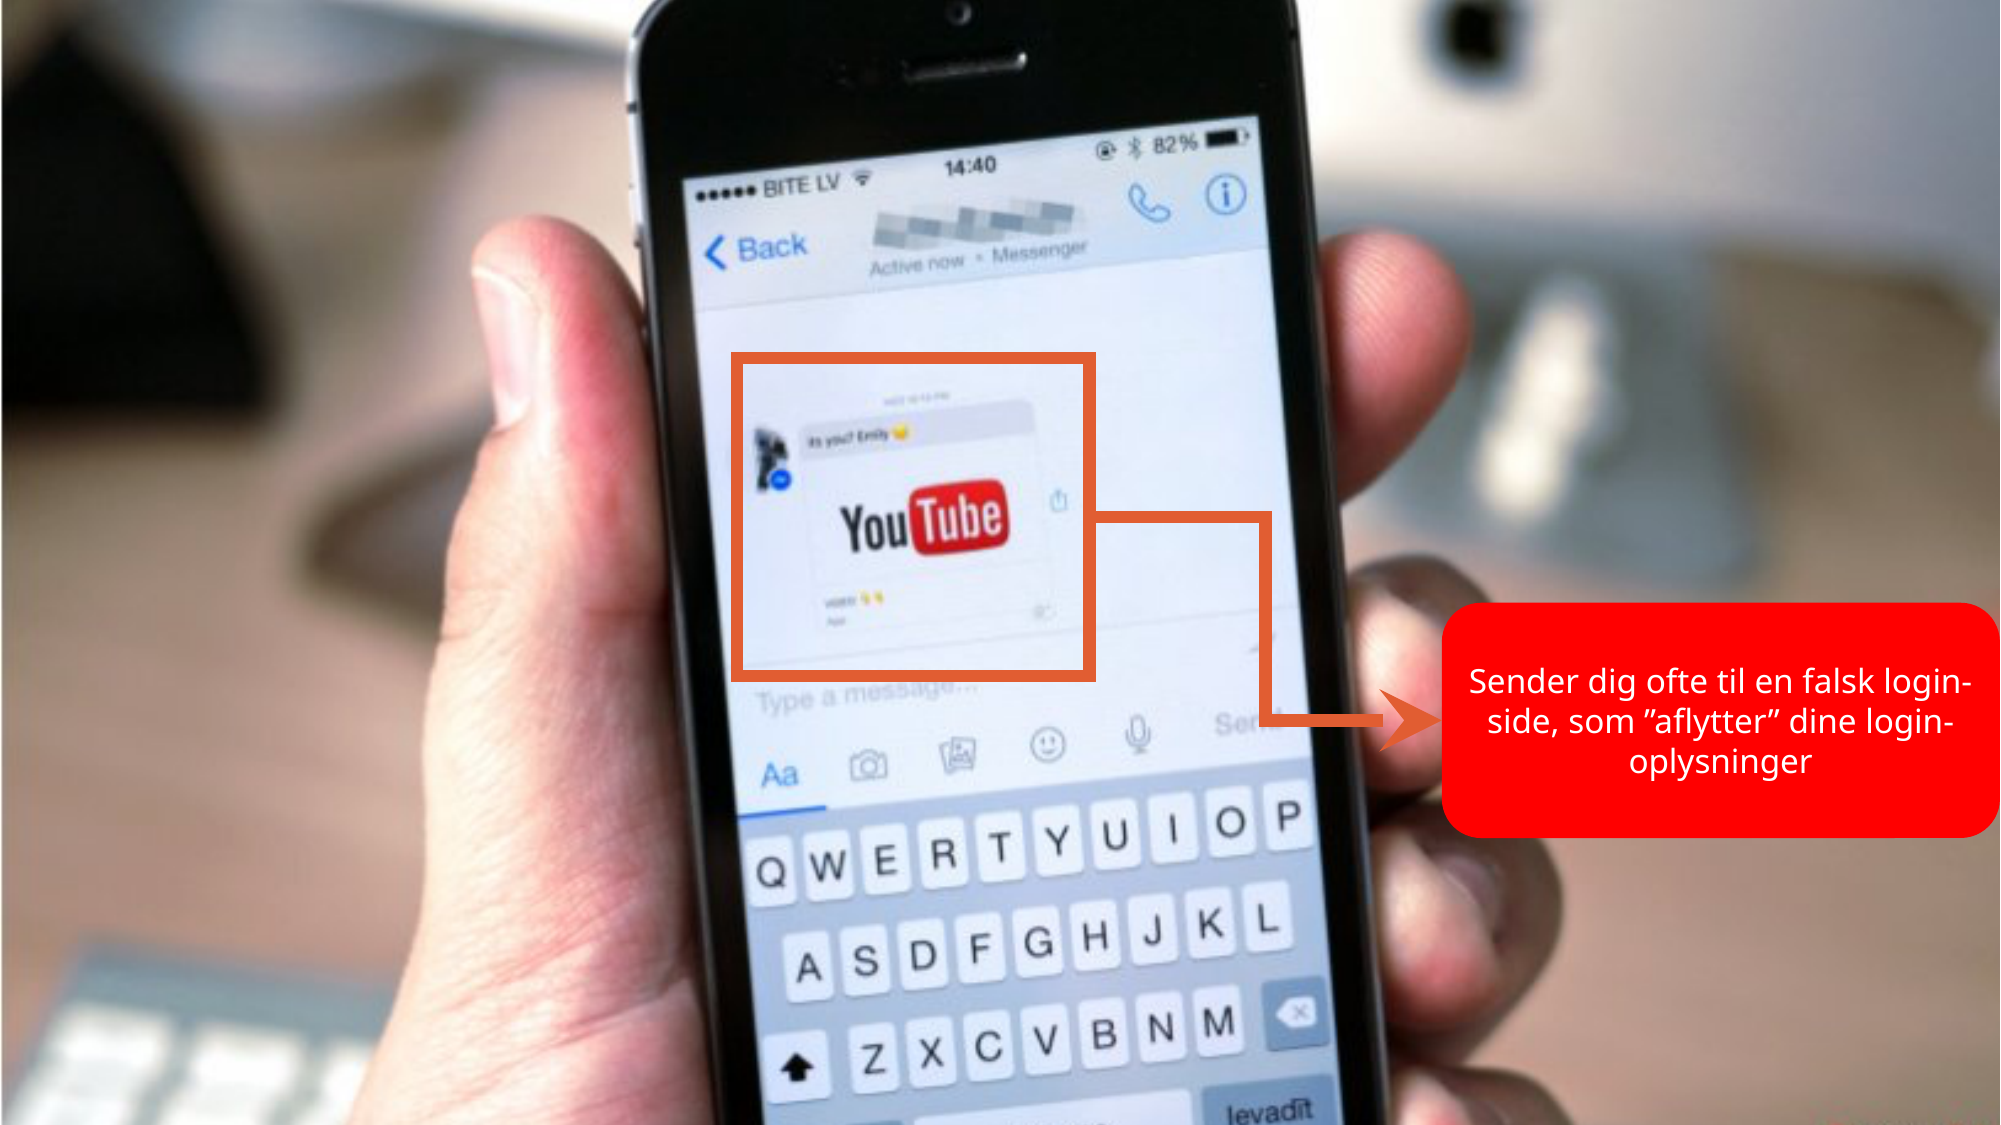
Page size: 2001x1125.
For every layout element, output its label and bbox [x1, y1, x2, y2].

text_box [1089, 516, 1443, 721]
picture [0, 0, 2000, 1125]
